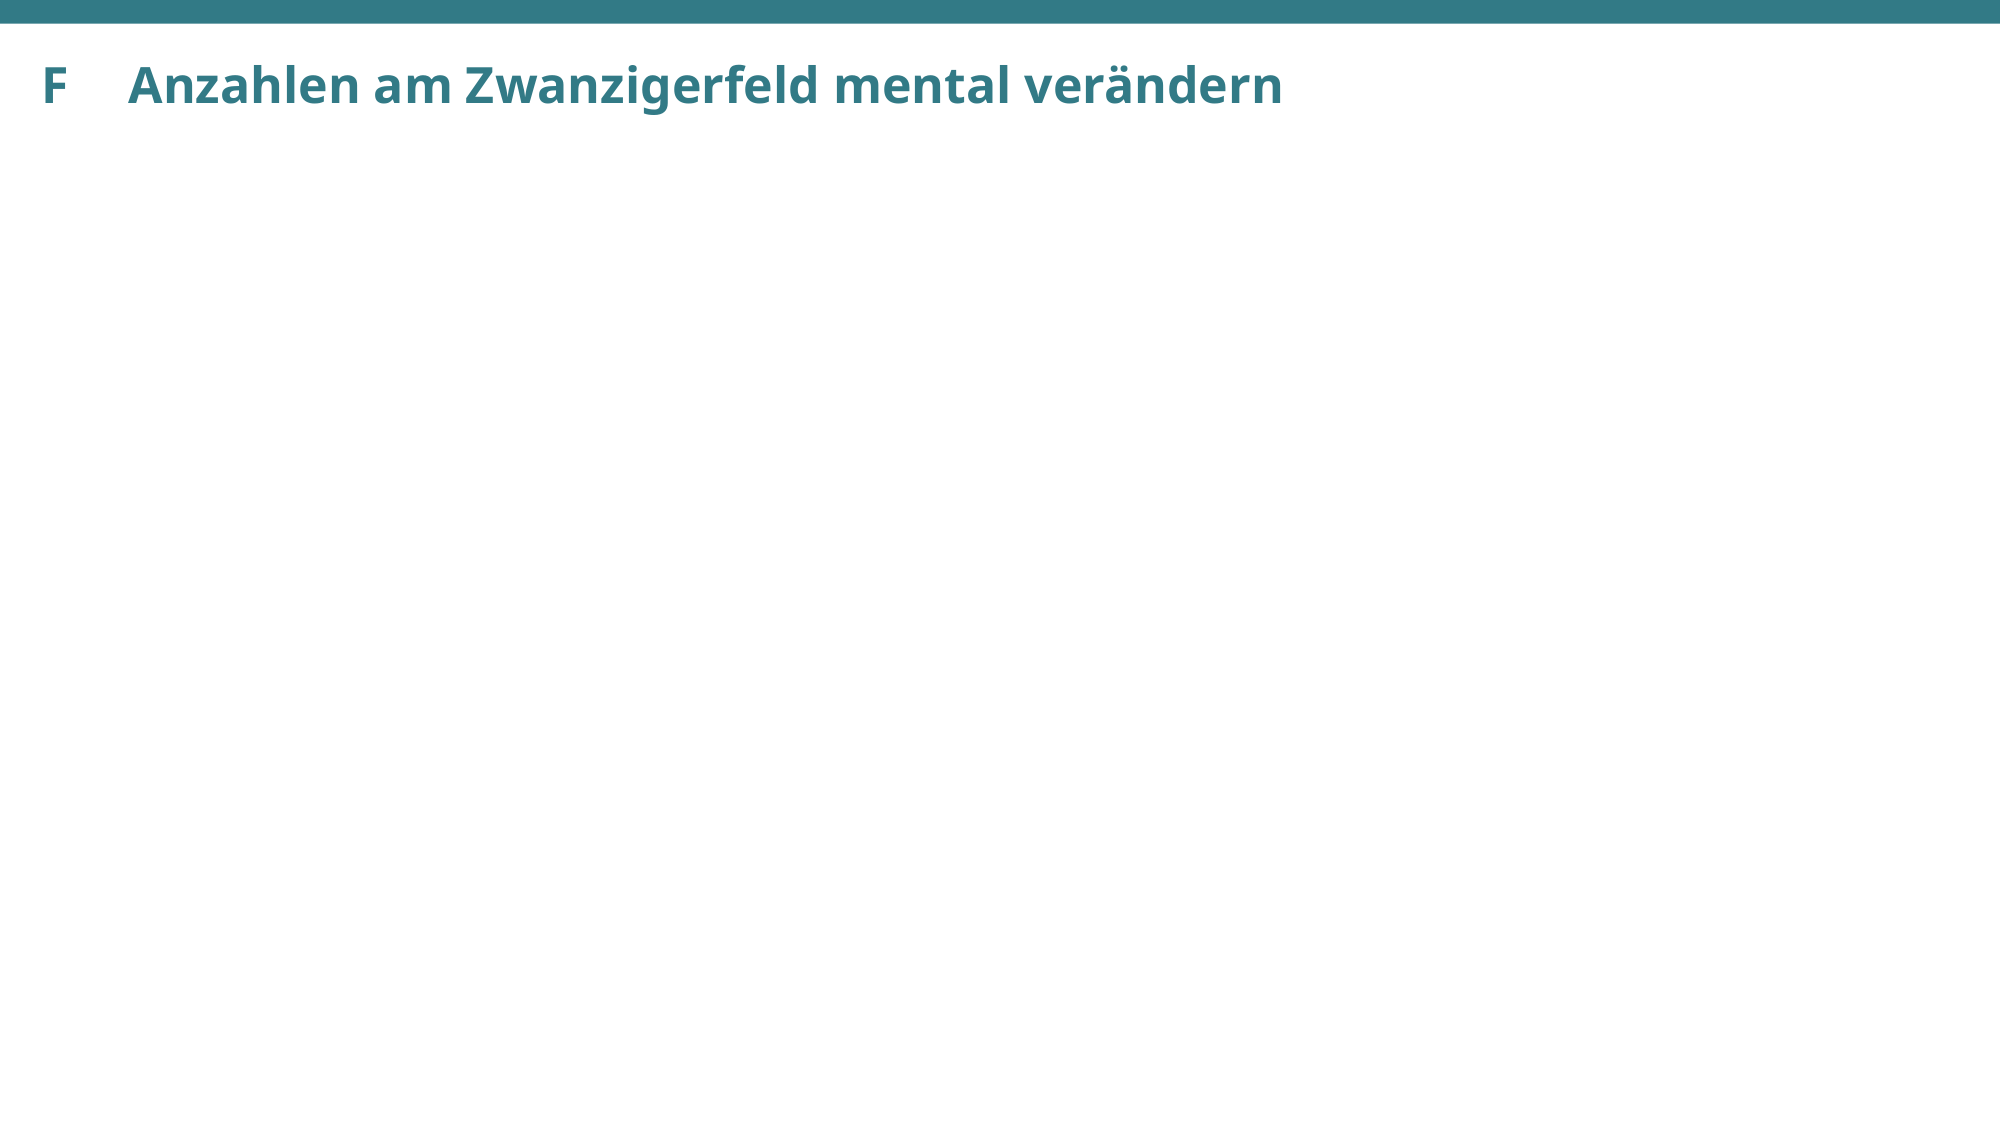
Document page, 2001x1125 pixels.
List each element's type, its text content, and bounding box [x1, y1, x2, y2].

title F Anzahlen am Zwanzigerfeld mental verändern [41, 53, 1959, 119]
